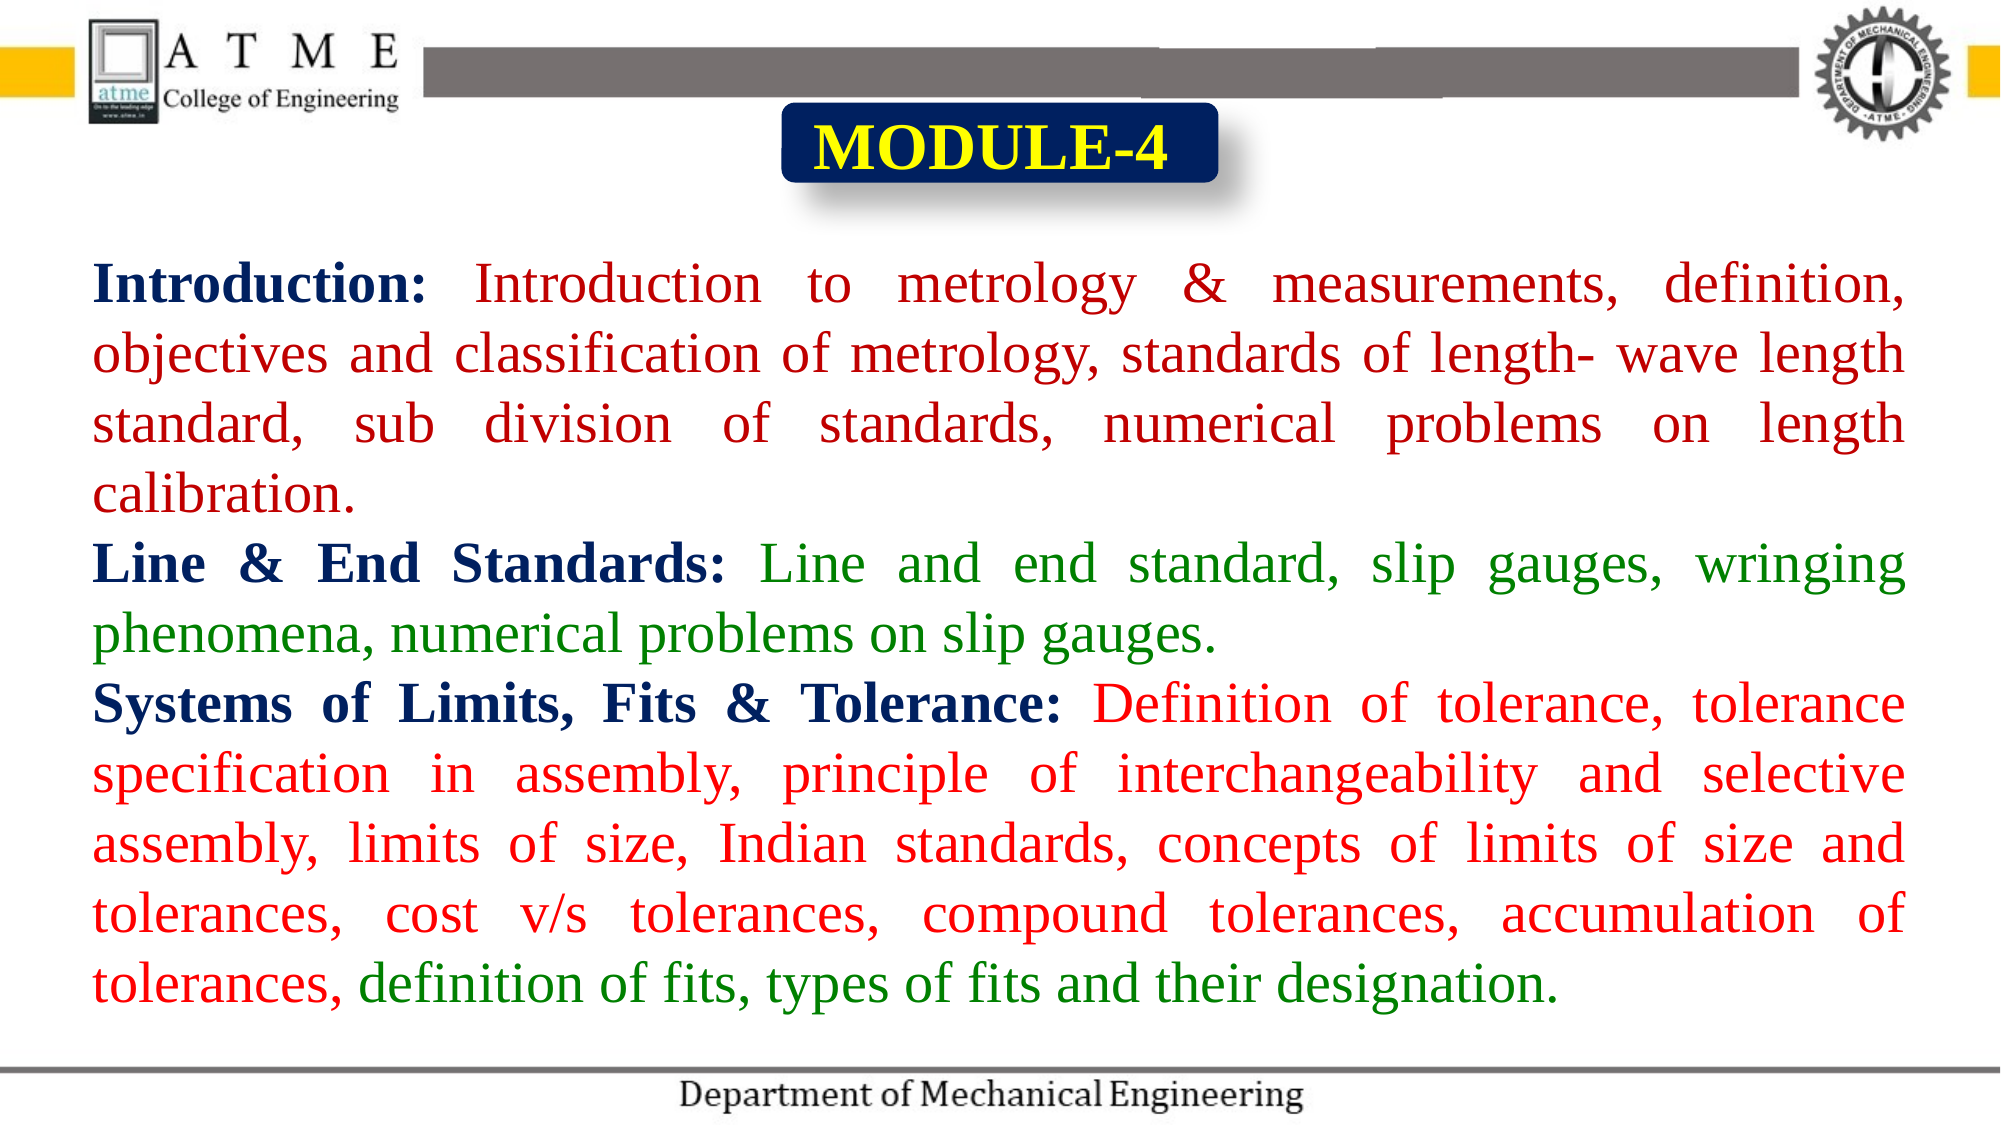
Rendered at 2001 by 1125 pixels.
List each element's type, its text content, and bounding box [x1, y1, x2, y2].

picture [0, 0, 2001, 1125]
text_box Introduction: Introduction to metrology & measurements, definition, objectives and classification of metrology, standards of length- wave length standard, sub division of standards, numerical problems on length calibration. Line & End Standards: Line and end standard, slip gauges, wringing phenomena, numerical problems on slip gauges. Systems of Limits, Fits & Tolerance: Definition of tolerance, tolerance specification in assembly, principle of interchangeability and selective assembly, limits of size, Indian standards, concepts of limits of size and tolerances, cost v/s tolerances, compound tolerances, accumulation of tolerances, definition of fits, types of fits and their designation. [78, 236, 1922, 1022]
text_box MODULE-4 [780, 101, 1220, 184]
